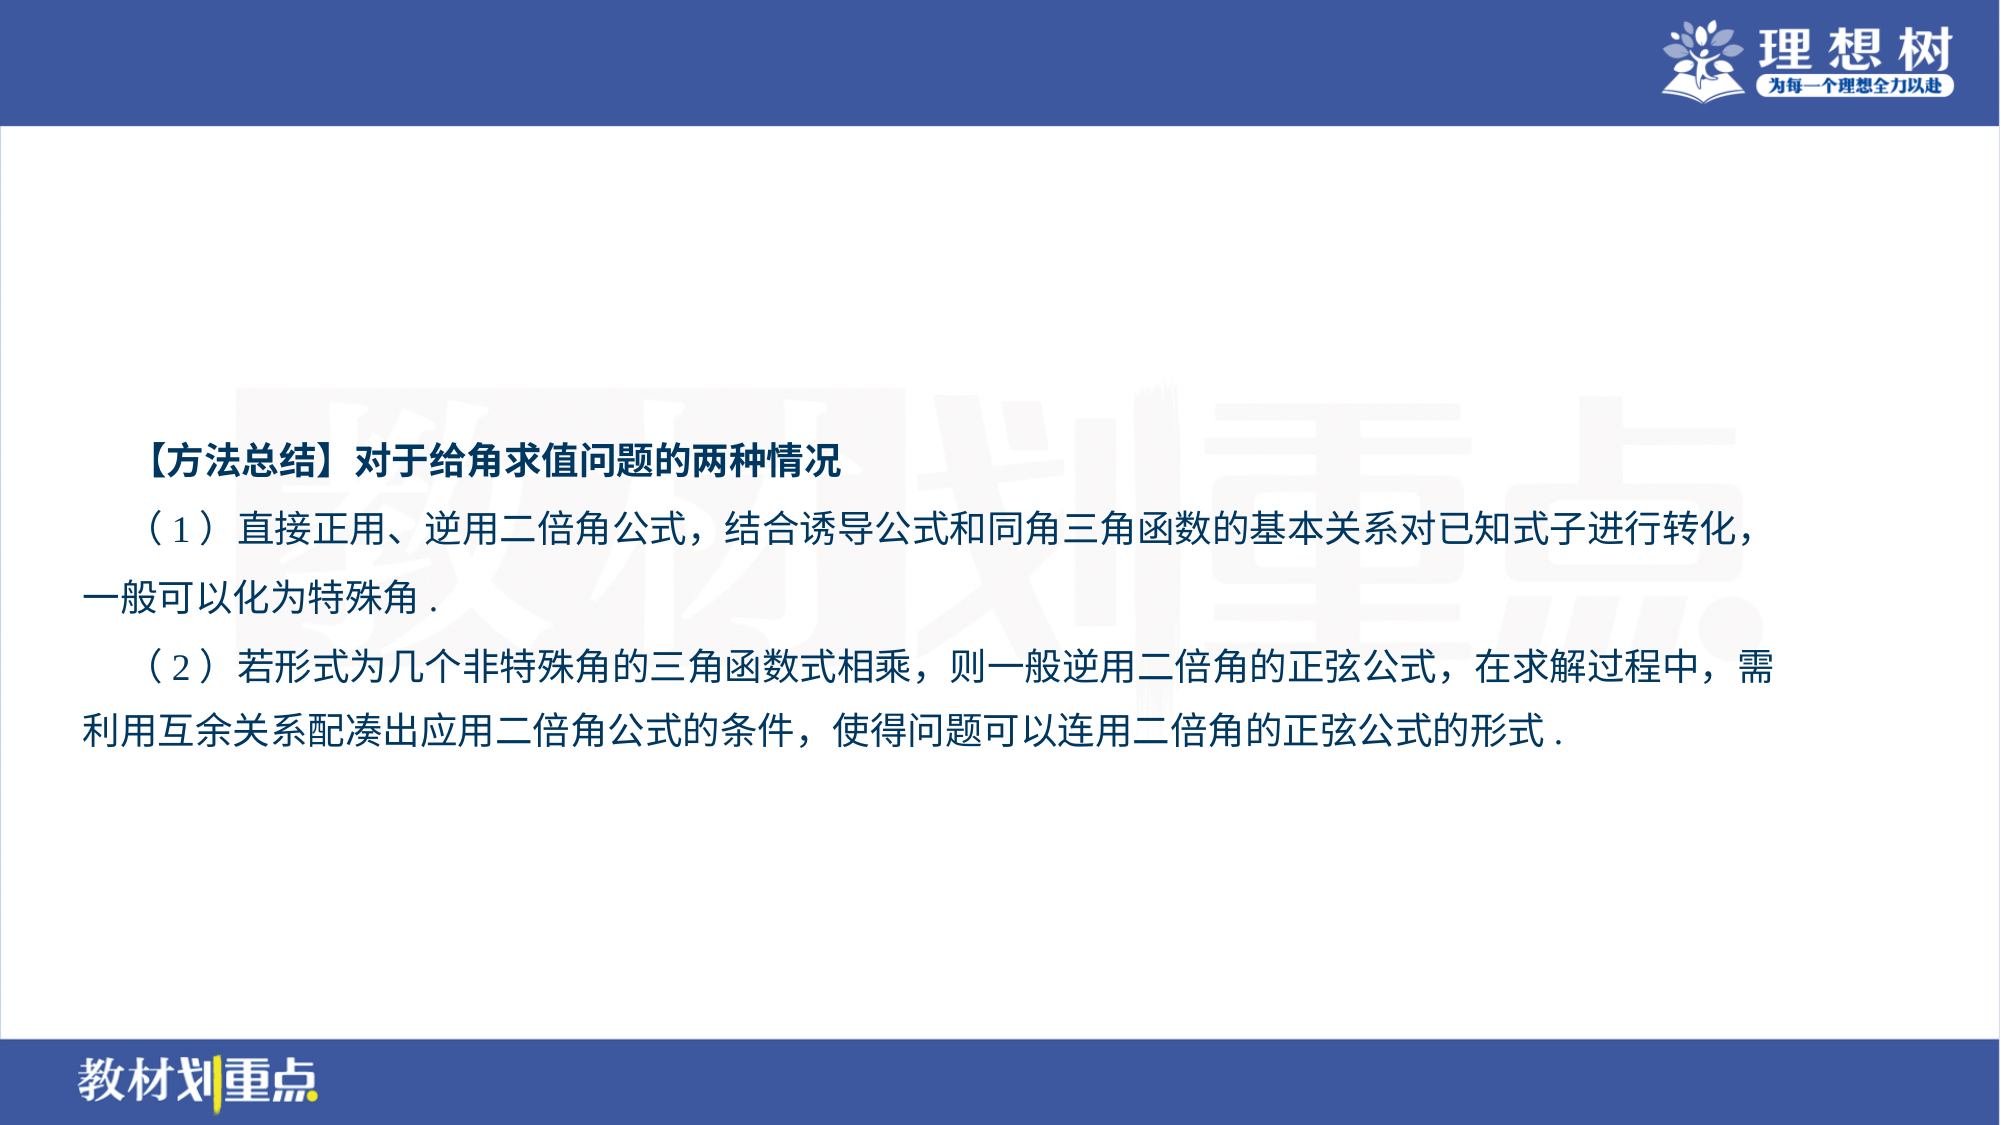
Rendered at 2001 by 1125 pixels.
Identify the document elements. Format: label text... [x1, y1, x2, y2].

text_box 【方法总结】对于给角求值问题的两种情况 （1）直接正用、逆用二倍角公式，结合诱导公式和同角三角函数的基本关系对已知式子进行转化， 一般可以化为特殊角. （2）若形式为几个非特殊角的三角函数式相乘，则一般逆用二倍角的正弦公式，在求解过程中，需 利用互余关系配凑出应用二倍角公式的条件，使得问题可以连用二倍角的正弦公式的形式. [82, 412, 1817, 746]
picture [0, 0, 2000, 1125]
